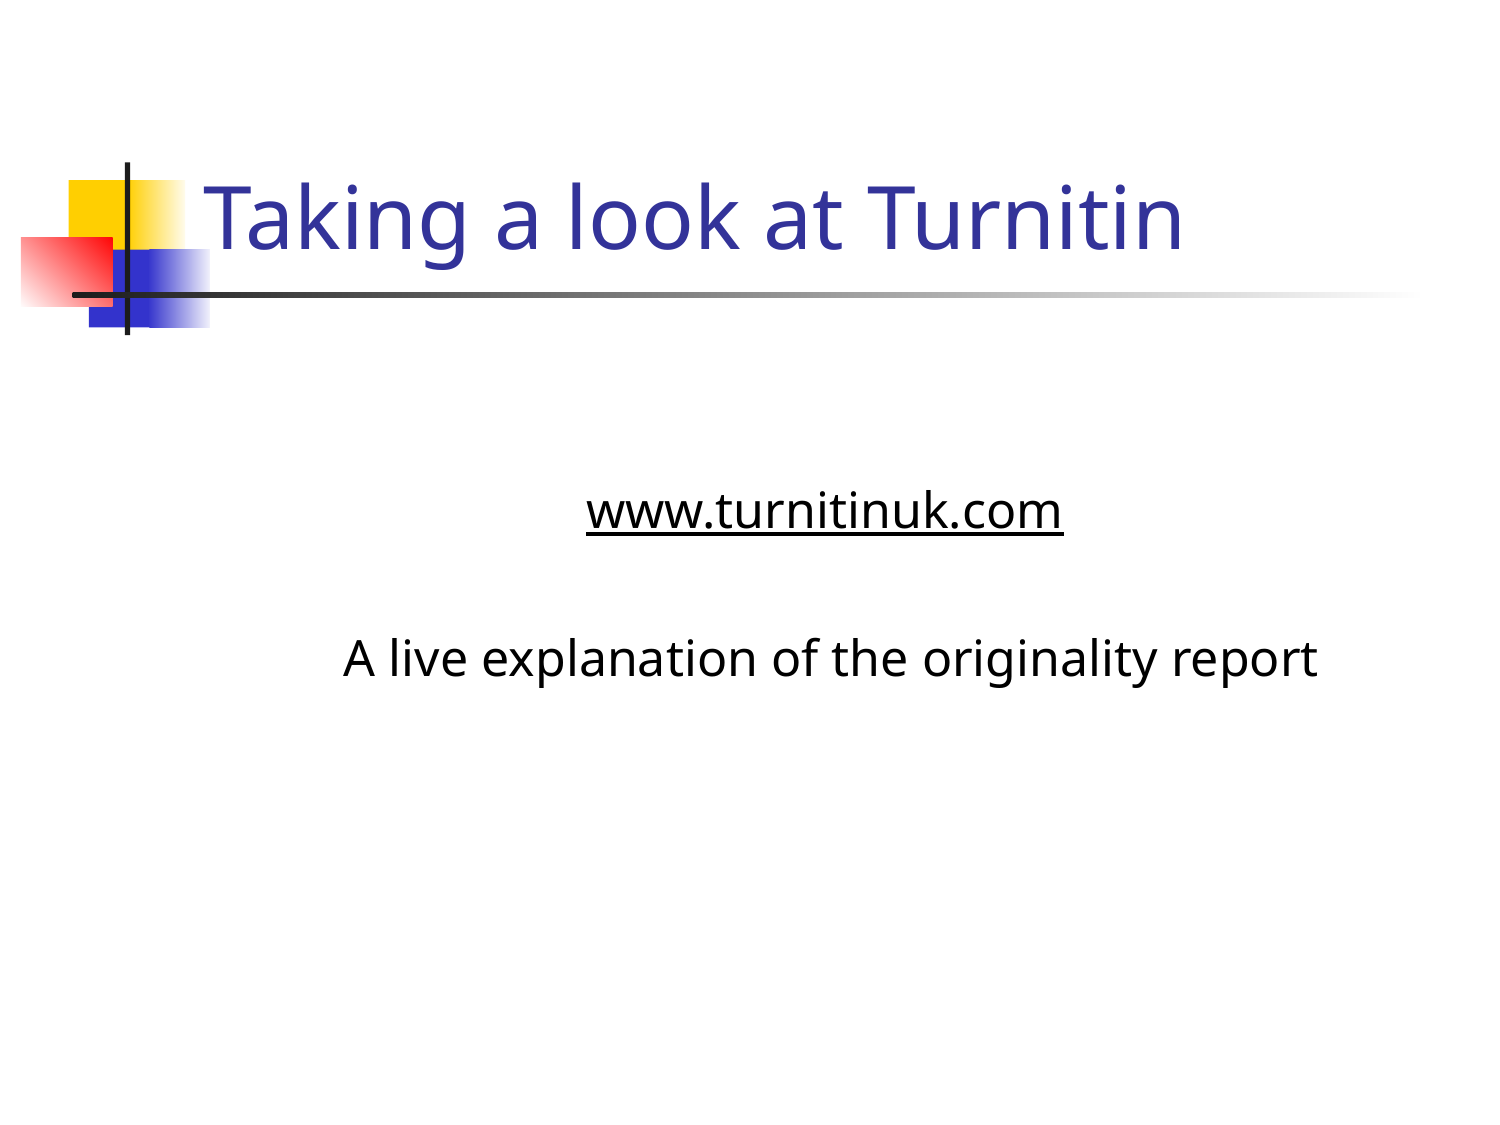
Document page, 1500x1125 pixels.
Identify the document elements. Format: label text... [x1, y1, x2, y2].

title Taking a look at Turnitin [188, 34, 1468, 276]
list www.turnitinuk.com A live explanation of the originality report [193, 330, 1470, 1007]
